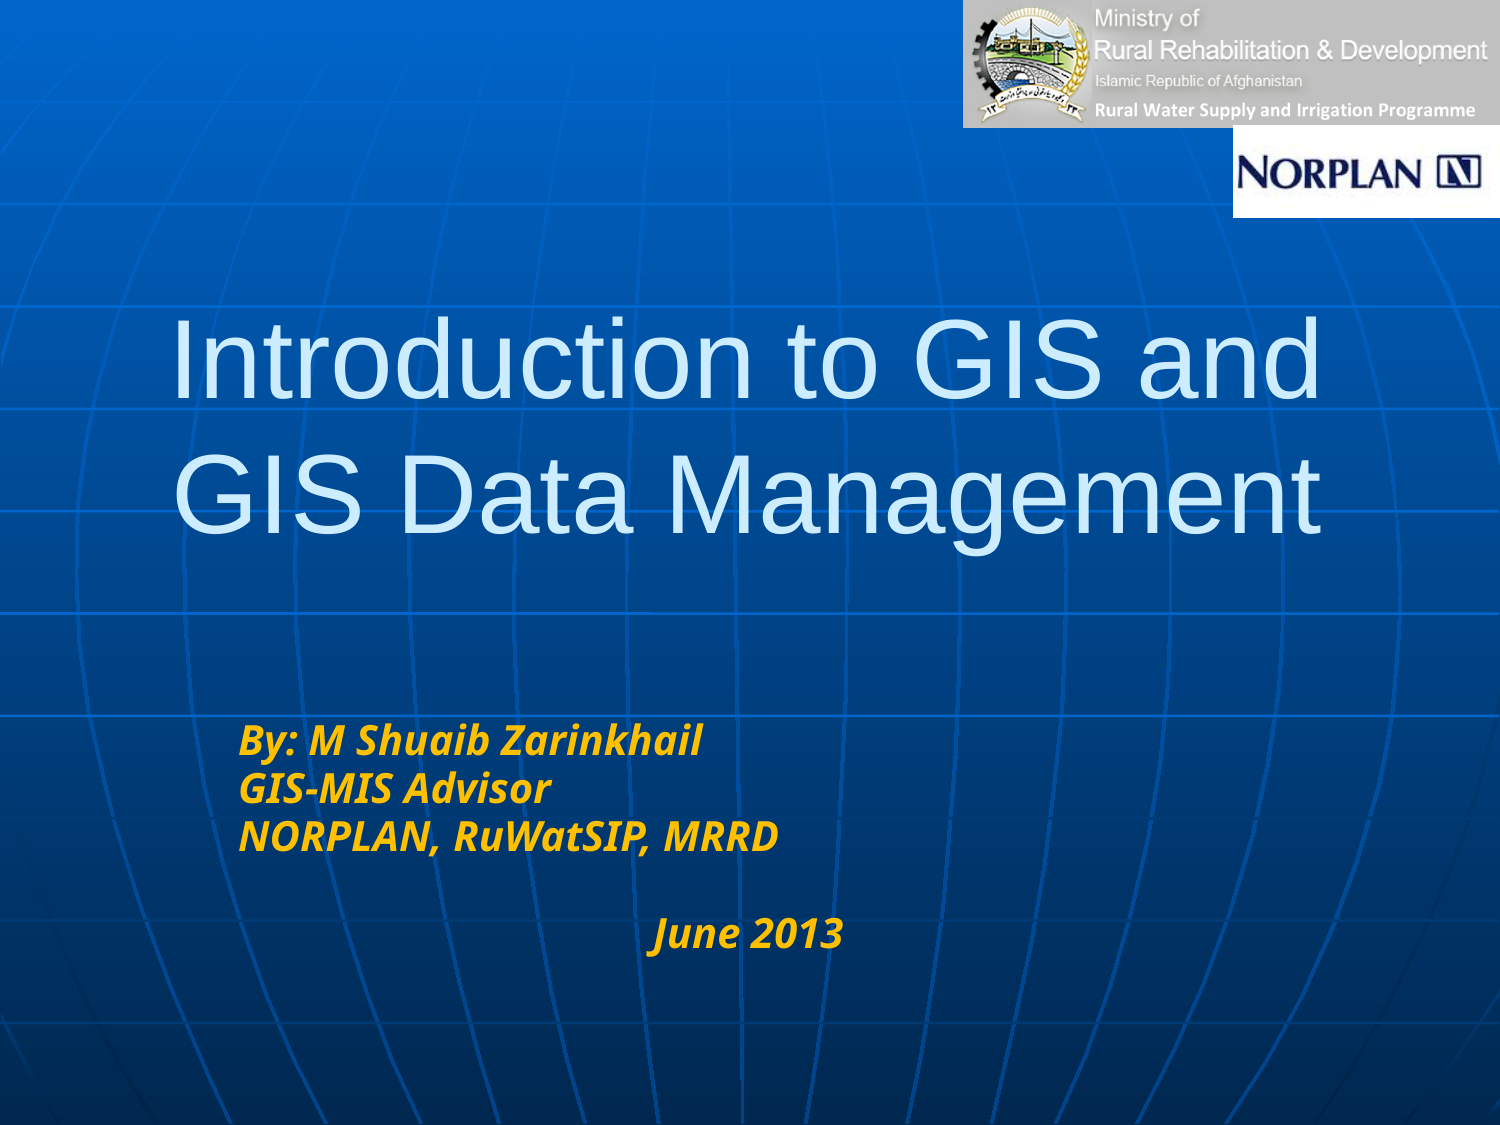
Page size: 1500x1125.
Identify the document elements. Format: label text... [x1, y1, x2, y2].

picture [963, 0, 1500, 218]
title Introduction to GIS and GIS Data Management [108, 295, 1385, 564]
subtitle By: M Shuaib Zarinkhail GIS-MIS Advisor NORPLAN, RuWatSIP, MRRD June 2013 [222, 715, 1274, 1003]
